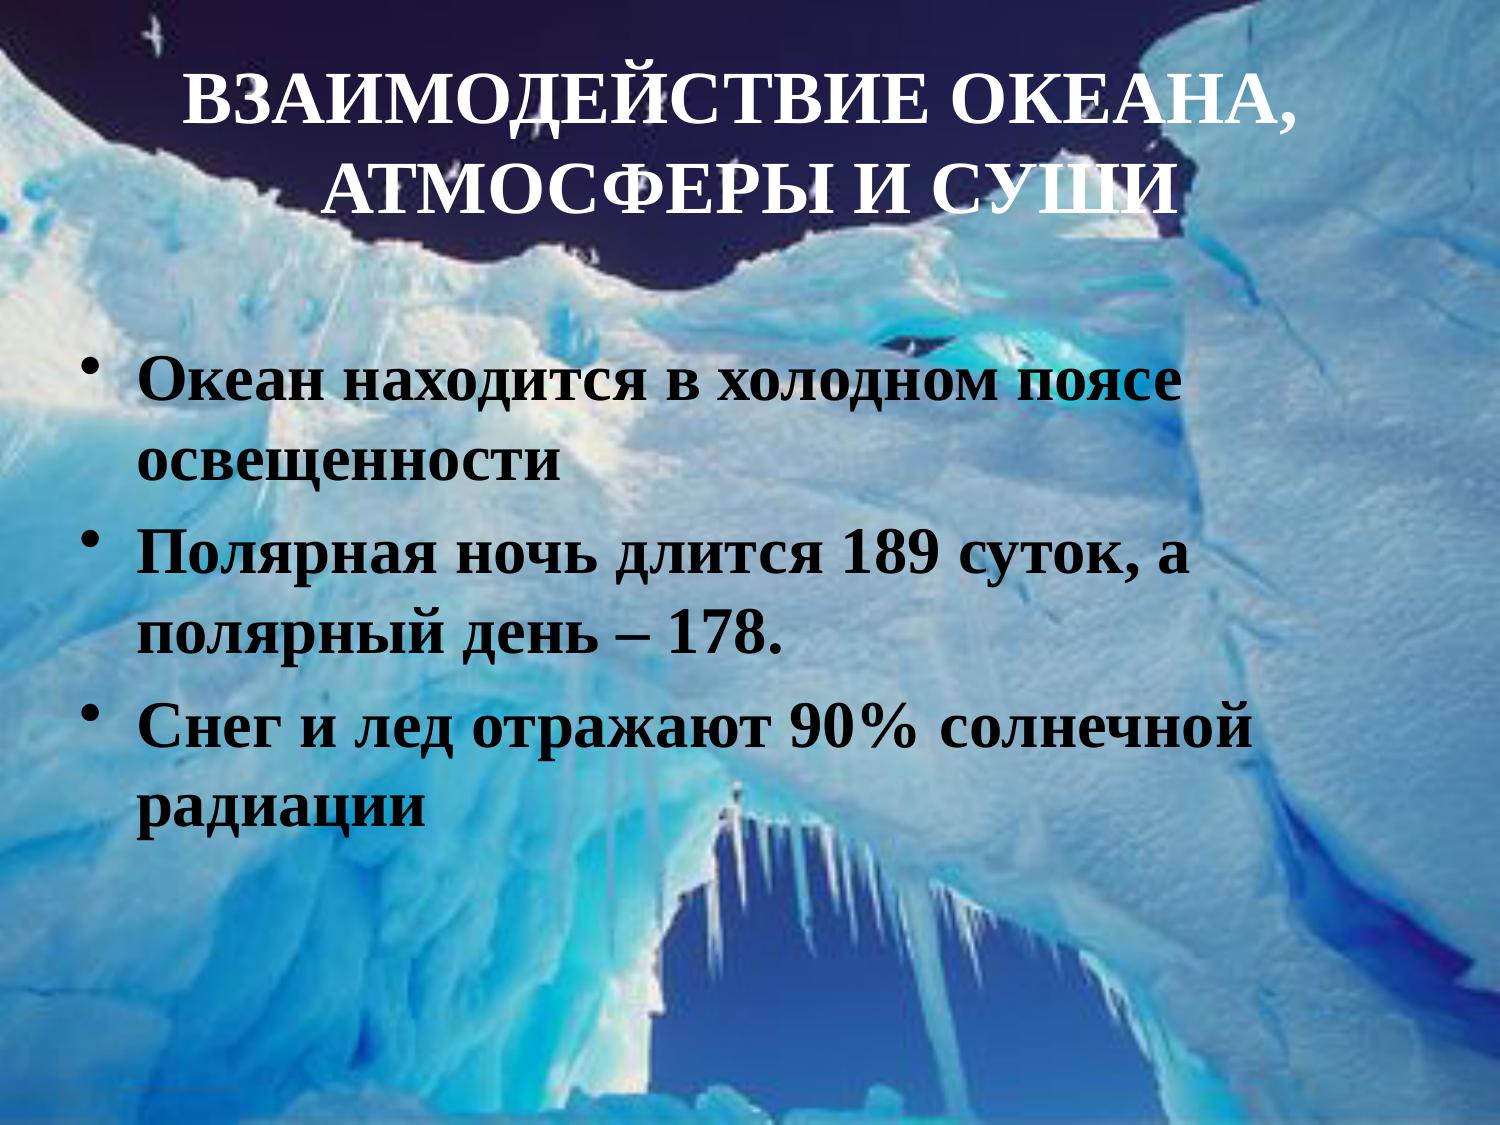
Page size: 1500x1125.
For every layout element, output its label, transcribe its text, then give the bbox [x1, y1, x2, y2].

list Океан находится в холодном поясе освещенности Полярная ночь длится 189 суток, а полярный день – 178. Снег и лед отражают 90% солнечной радиации [64, 326, 1416, 930]
title ВЗАИМОДЕЙСТВИЕ ОКЕАНА, АТМОСФЕРЫ И СУШИ [74, 44, 1426, 233]
picture [0, 0, 1500, 1125]
